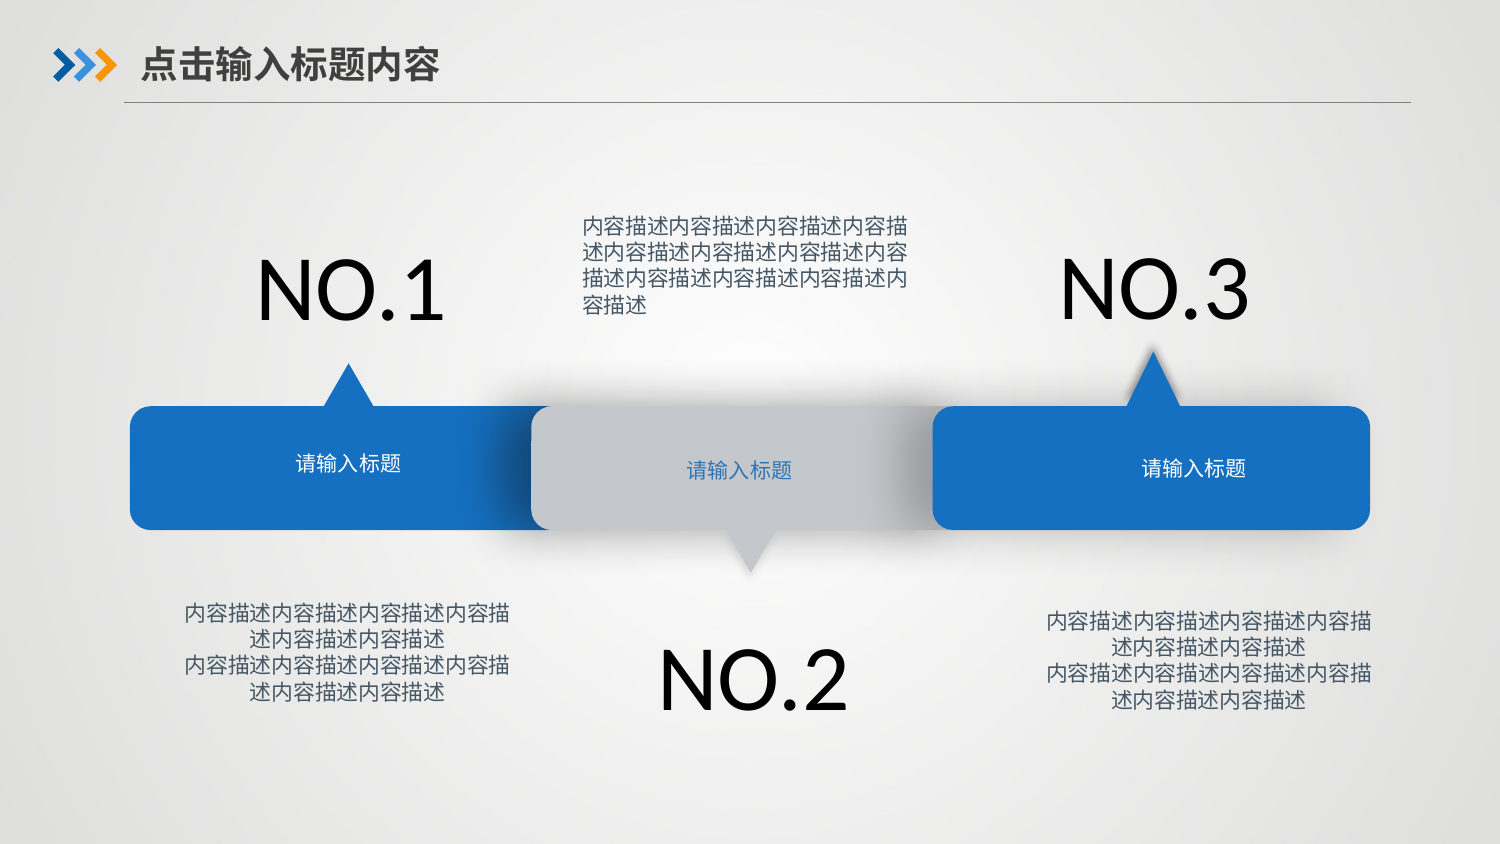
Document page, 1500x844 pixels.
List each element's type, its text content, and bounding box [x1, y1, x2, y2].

text_box NO.1 [240, 218, 463, 347]
picture [0, 0, 1500, 844]
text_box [129, 351, 1371, 573]
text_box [52, 47, 118, 82]
text_box NO.3 [1043, 218, 1267, 346]
text_box 内容描述内容描述内容描述内容描述内容描述内容描述 内容描述内容描述内容描述内容描述内容描述内容描述 [1025, 600, 1393, 720]
text_box 内容描述内容描述内容描述内容描述内容描述内容描述 内容描述内容描述内容描述内容描述内容描述内容描述 [164, 592, 532, 712]
text_box NO.2 [642, 609, 865, 737]
text_box 点击输入标题内容 [140, 32, 491, 95]
text_box 内容描述内容描述内容描述内容描述内容描述内容描述内容描述内容描述内容描述内容描述内容描述内容描述 [567, 205, 935, 351]
